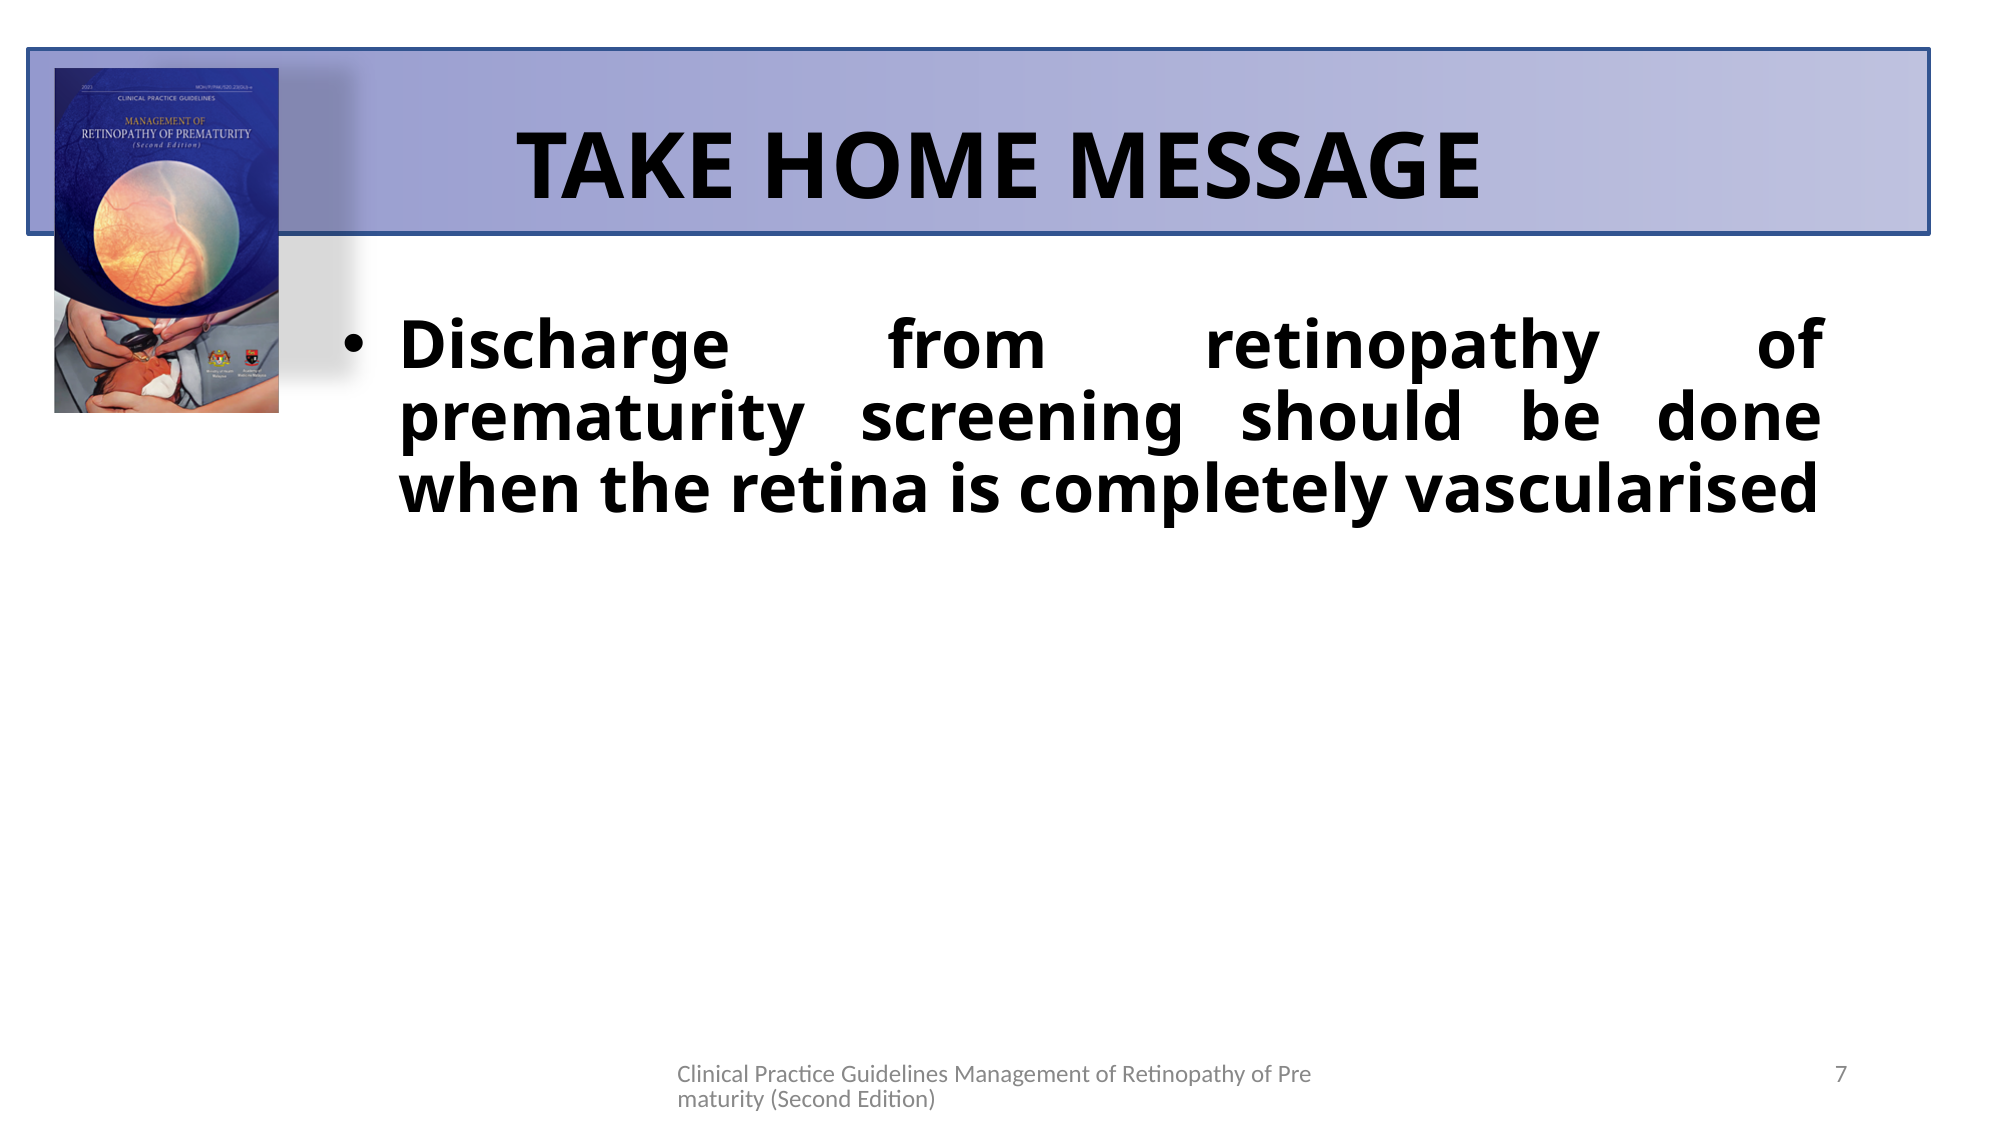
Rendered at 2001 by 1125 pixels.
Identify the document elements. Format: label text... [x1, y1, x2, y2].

title TAKE HOME MESSAGE [390, 59, 1863, 278]
slide_number 7 [1412, 1042, 1863, 1103]
text_box [390, 47, 1931, 236]
text_box [26, 47, 49, 236]
footer Clinical Practice Guidelines Management of Retinopathy of Prematurity (Second Edition) [662, 1042, 1338, 1103]
list Discharge from retinopathy of prematurity screening should be done when the retina is completely vascularised [308, 303, 1840, 1017]
picture [54, 37, 386, 413]
